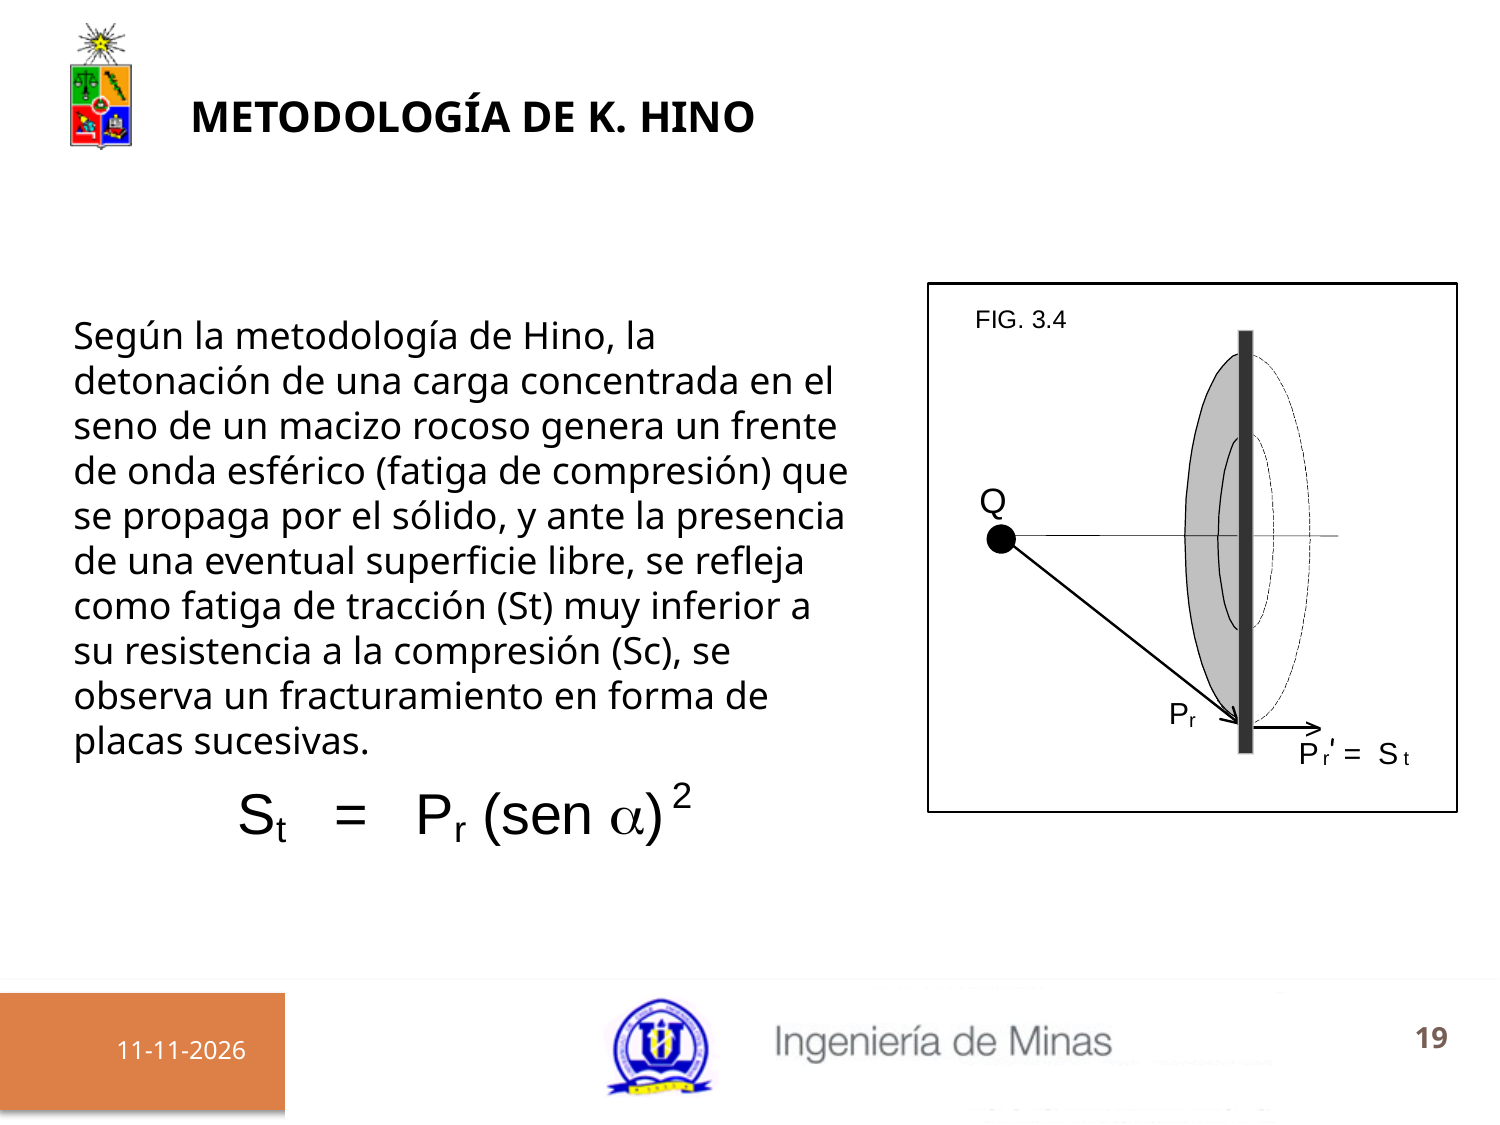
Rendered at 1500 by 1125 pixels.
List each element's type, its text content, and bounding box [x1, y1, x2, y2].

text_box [925, 280, 1460, 815]
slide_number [12, 995, 279, 1108]
picture [116, 749, 815, 867]
picture [69, 23, 132, 151]
picture [285, 980, 1500, 1125]
text_box Según la metodología de Hino, la detonación de una carga concentrada en el seno de un macizo rocoso genera un frente de onda esférico (fatiga de compresión) que se propaga por el sólido, y ante la presencia de una eventual superficie libre, se refleja como fatiga de tracción (St) muy inferior a su resistencia a la compresión (Sc), se observa un fracturamiento en forma de placas sucesivas. [58, 304, 868, 770]
text_box METODOLOGÍA DE K. HINO [175, 81, 1266, 148]
